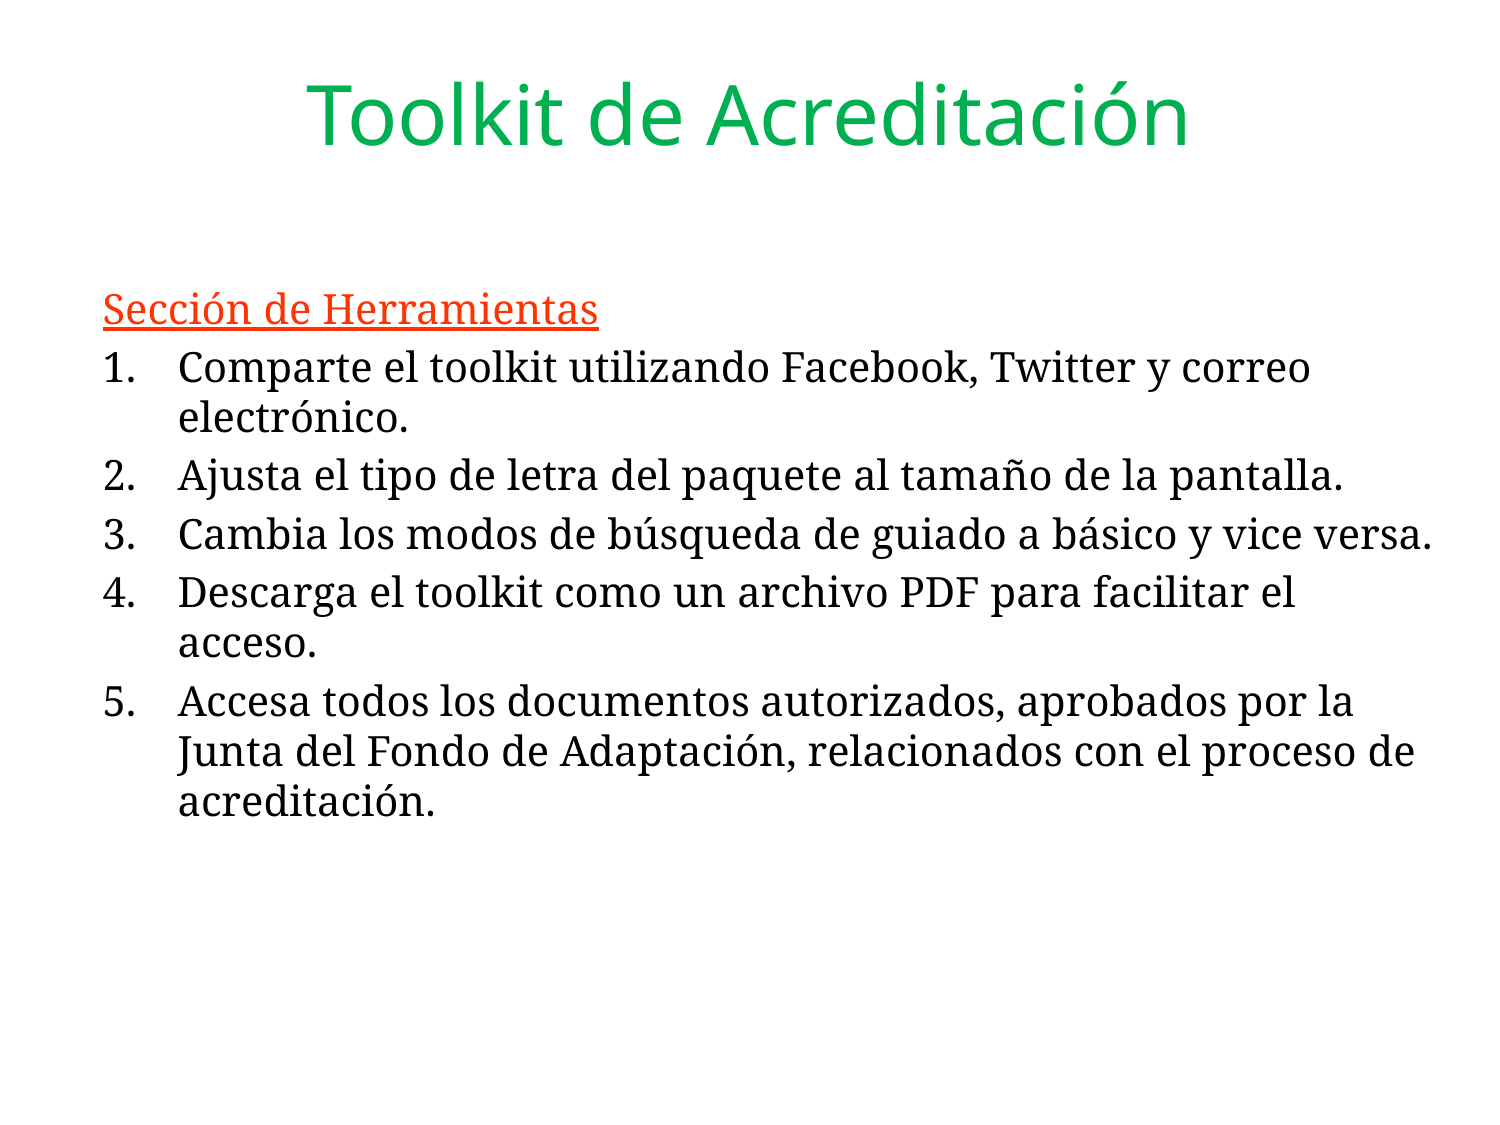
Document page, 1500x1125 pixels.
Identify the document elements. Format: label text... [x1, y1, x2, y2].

title Toolkit de Acreditación [75, 0, 1425, 225]
list Sección de Herramientas Comparte el toolkit utilizando Facebook, Twitter y correo electrónico. Ajusta el tipo de letra del paquete al tamaño de la pantalla. Cambia los modos de búsqueda de guiado a básico y vice versa. Descarga el toolkit como un archivo PDF para facilitar el acceso. Accesa todos los documentos autorizados, aprobados por la Junta del Fondo de Adaptación, relacionados con el proceso de acreditación. [87, 275, 1450, 1100]
